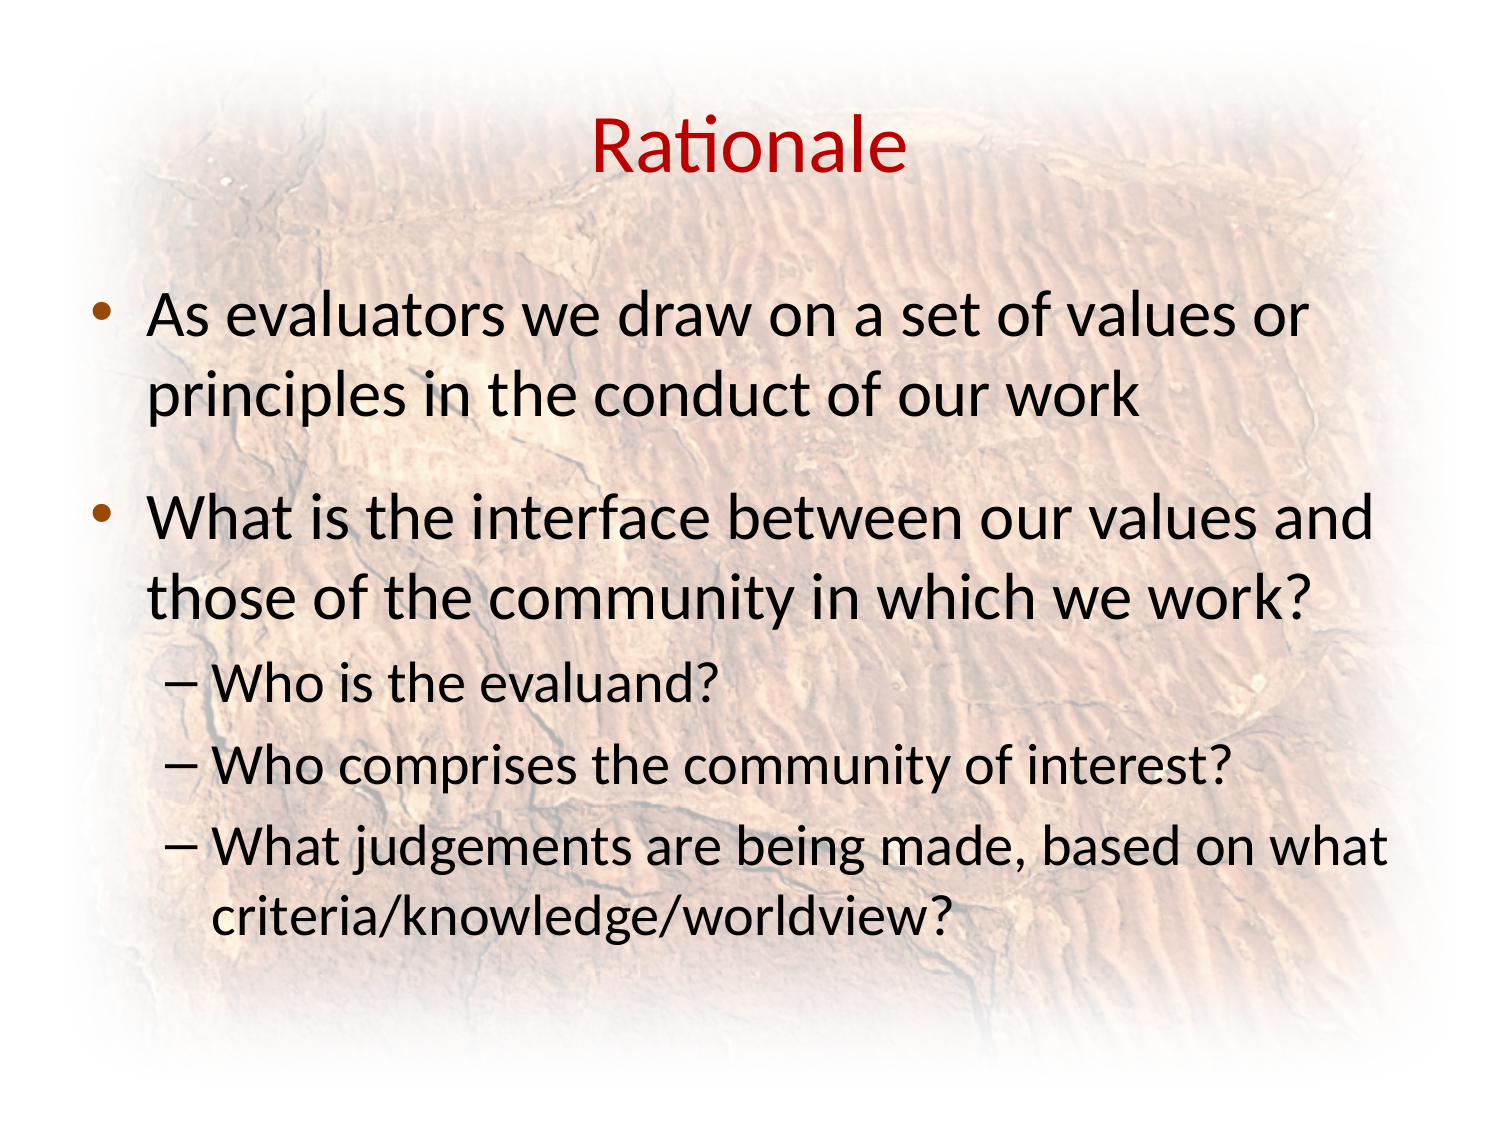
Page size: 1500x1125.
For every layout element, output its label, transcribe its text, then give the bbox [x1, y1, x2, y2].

title Rationale [75, 45, 1425, 233]
list As evaluators we draw on a set of values or principles in the conduct of our work What is the interface between our values and those of the community in which we work? Who is the evaluand? Who comprises the community of interest? What judgements are being made, based on what criteria/knowledge/worldview? [75, 262, 1447, 1094]
